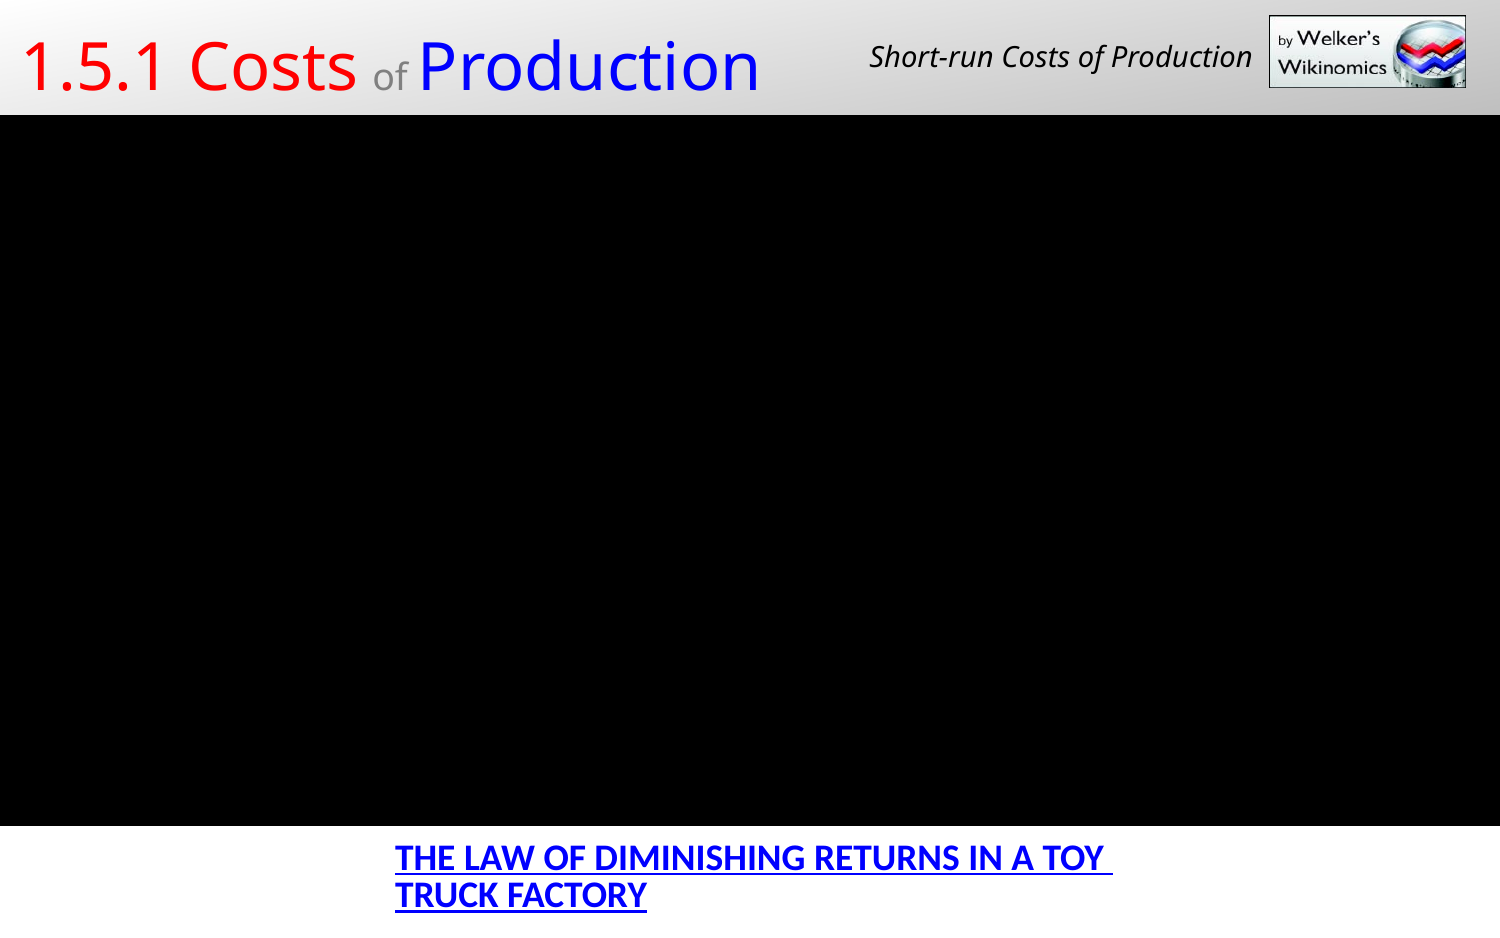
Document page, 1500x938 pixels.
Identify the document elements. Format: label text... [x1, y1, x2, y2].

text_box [0, 0, 1500, 113]
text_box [0, 114, 1500, 828]
text_box THE LAW OF DIMINISHING RETURNS IN A TOY TRUCK FACTORY [380, 836, 1131, 885]
